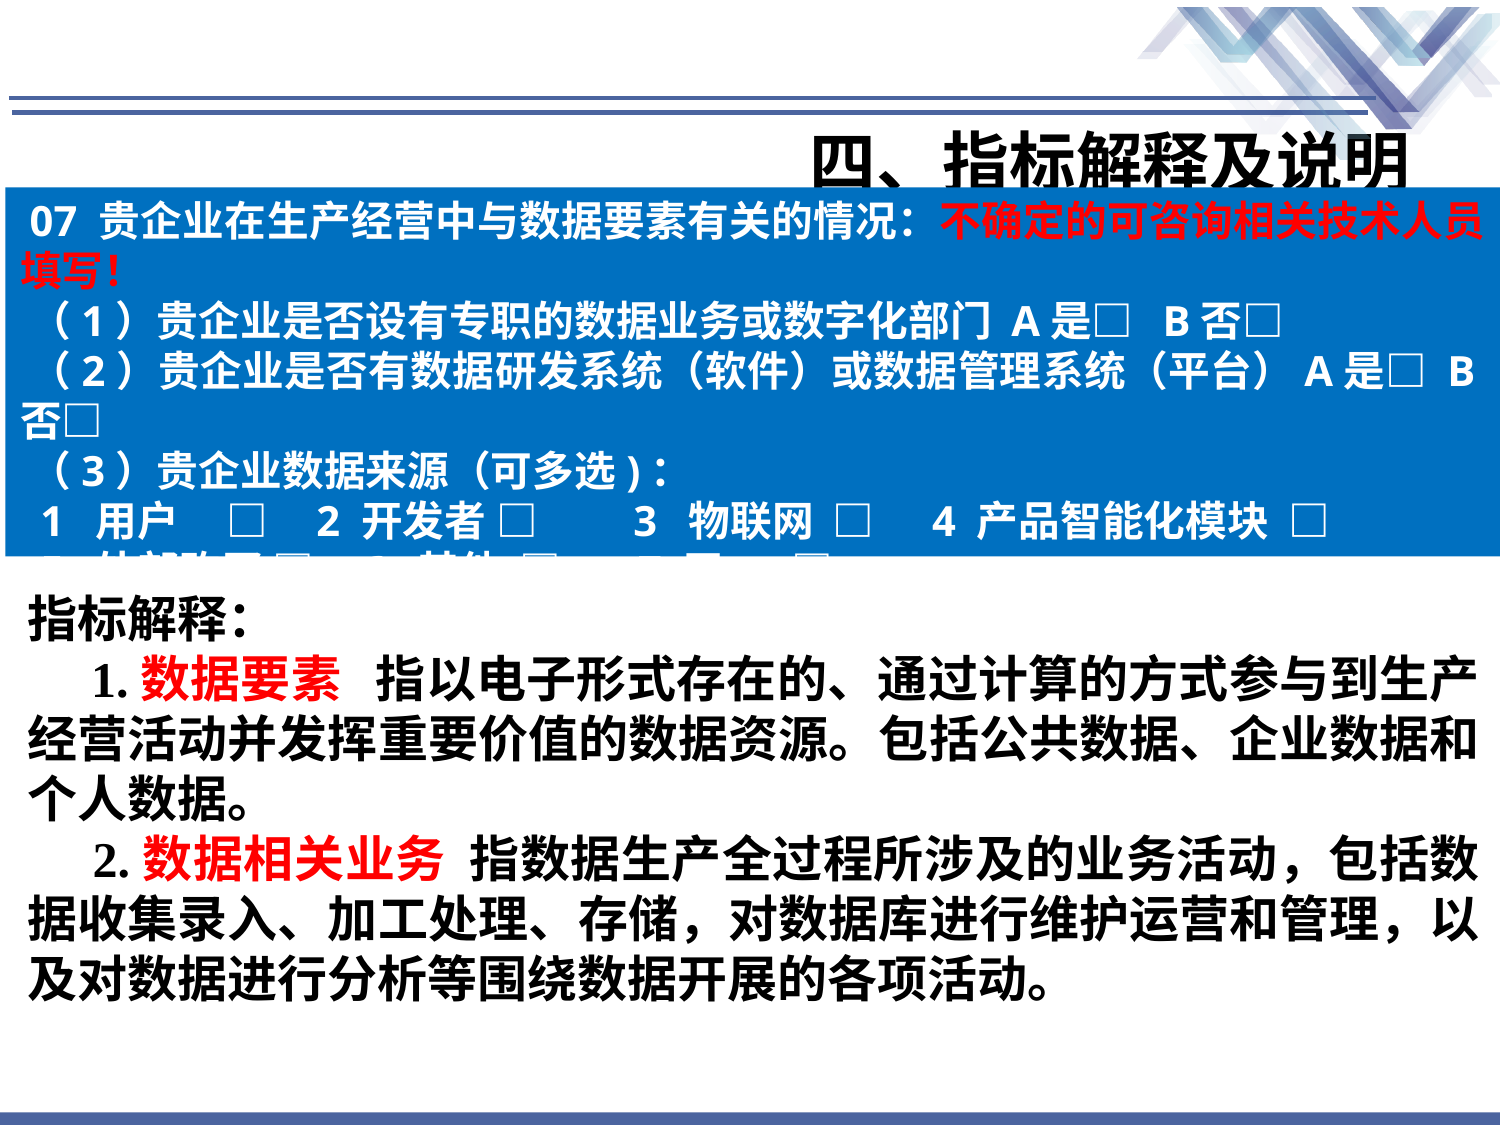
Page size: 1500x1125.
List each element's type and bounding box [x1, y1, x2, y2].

text_box [0, 7, 1500, 1125]
